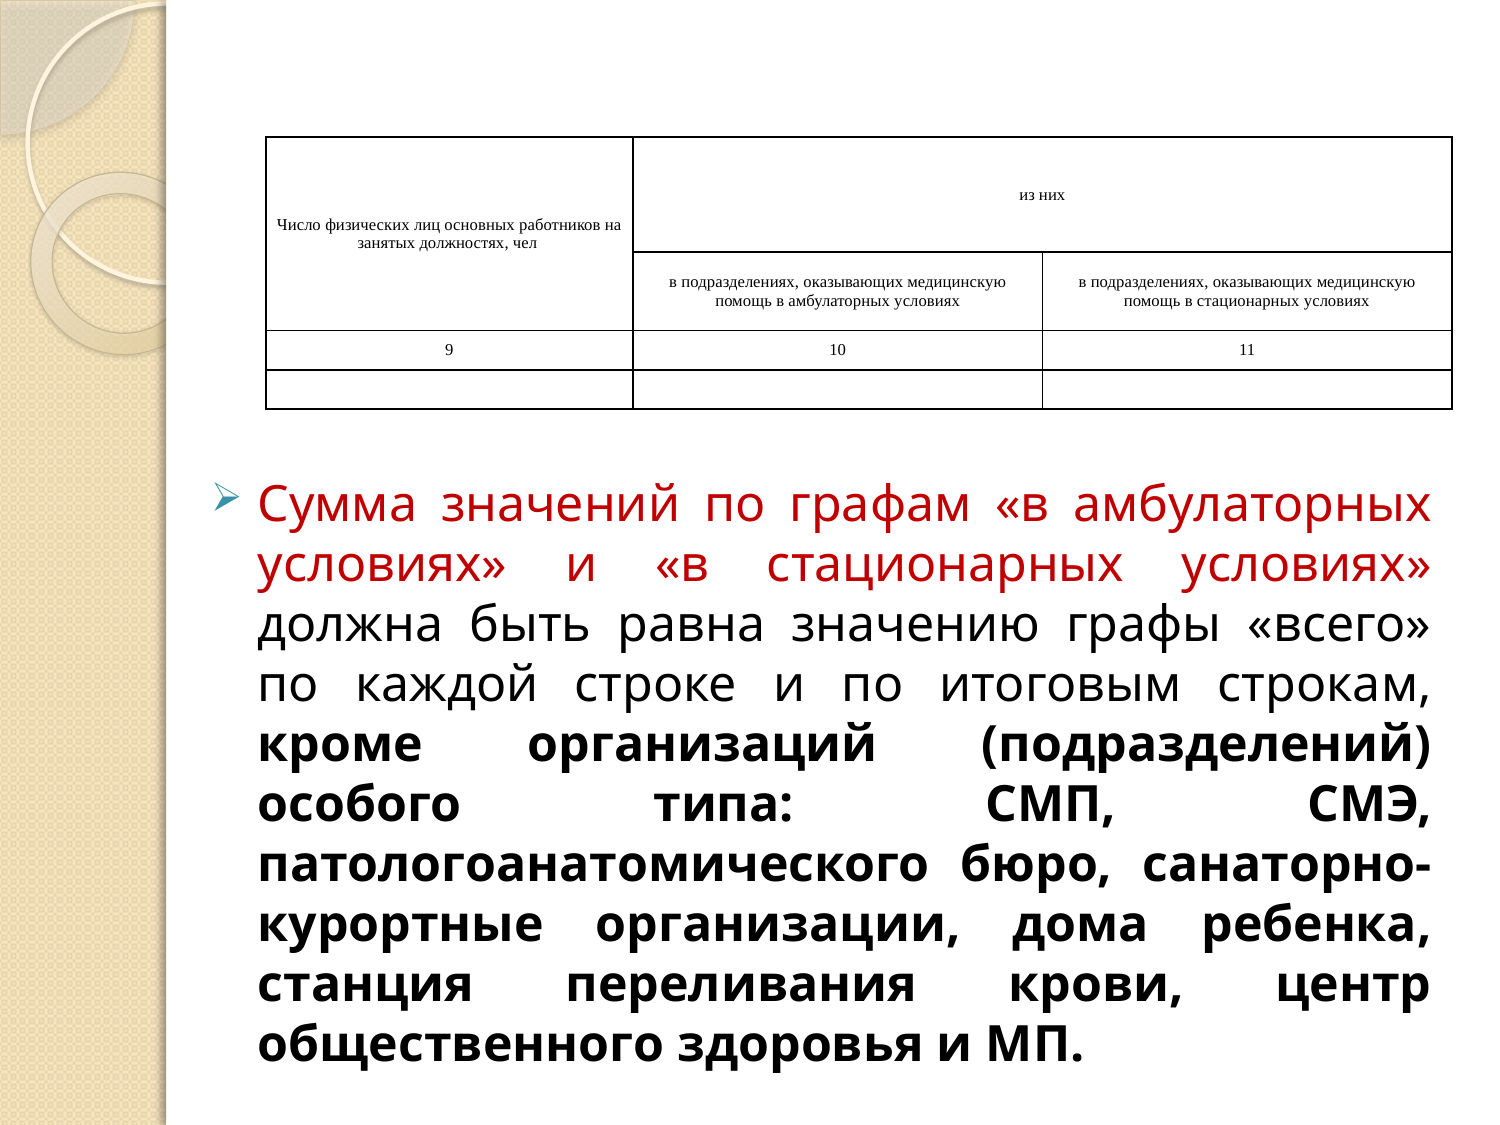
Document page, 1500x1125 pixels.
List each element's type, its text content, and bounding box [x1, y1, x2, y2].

table_cell в подразделениях, оказывающих медицинскую помощь в стационарных условиях [1043, 253, 1451, 330]
table_header из них [634, 138, 1451, 251]
table_cell 9 [267, 331, 632, 369]
table_cell 10 [634, 331, 1042, 369]
text_box Сумма значений по графам «в амбулаторных условиях» и «в стационарных условиях» должна быть равна значению графы «всего» по каждой строке и по итоговым строкам, кроме организаций (подразделений) особого типа: СМП, СМЭ, патологоанатомического бюро, санаторно-курортные организации, дома ребенка, станция переливания крови, центр общественного здоровья и МП. [182, 464, 1447, 1125]
table_cell 11 [1043, 331, 1451, 369]
table_cell в подразделениях, оказывающих медицинскую помощь в амбулаторных условиях [634, 253, 1042, 330]
table_cell [1043, 371, 1451, 408]
table_cell [634, 371, 1042, 408]
table_cell [267, 371, 632, 408]
table_header Число физических лиц основных работников на занятых должностях, чел [267, 138, 632, 330]
